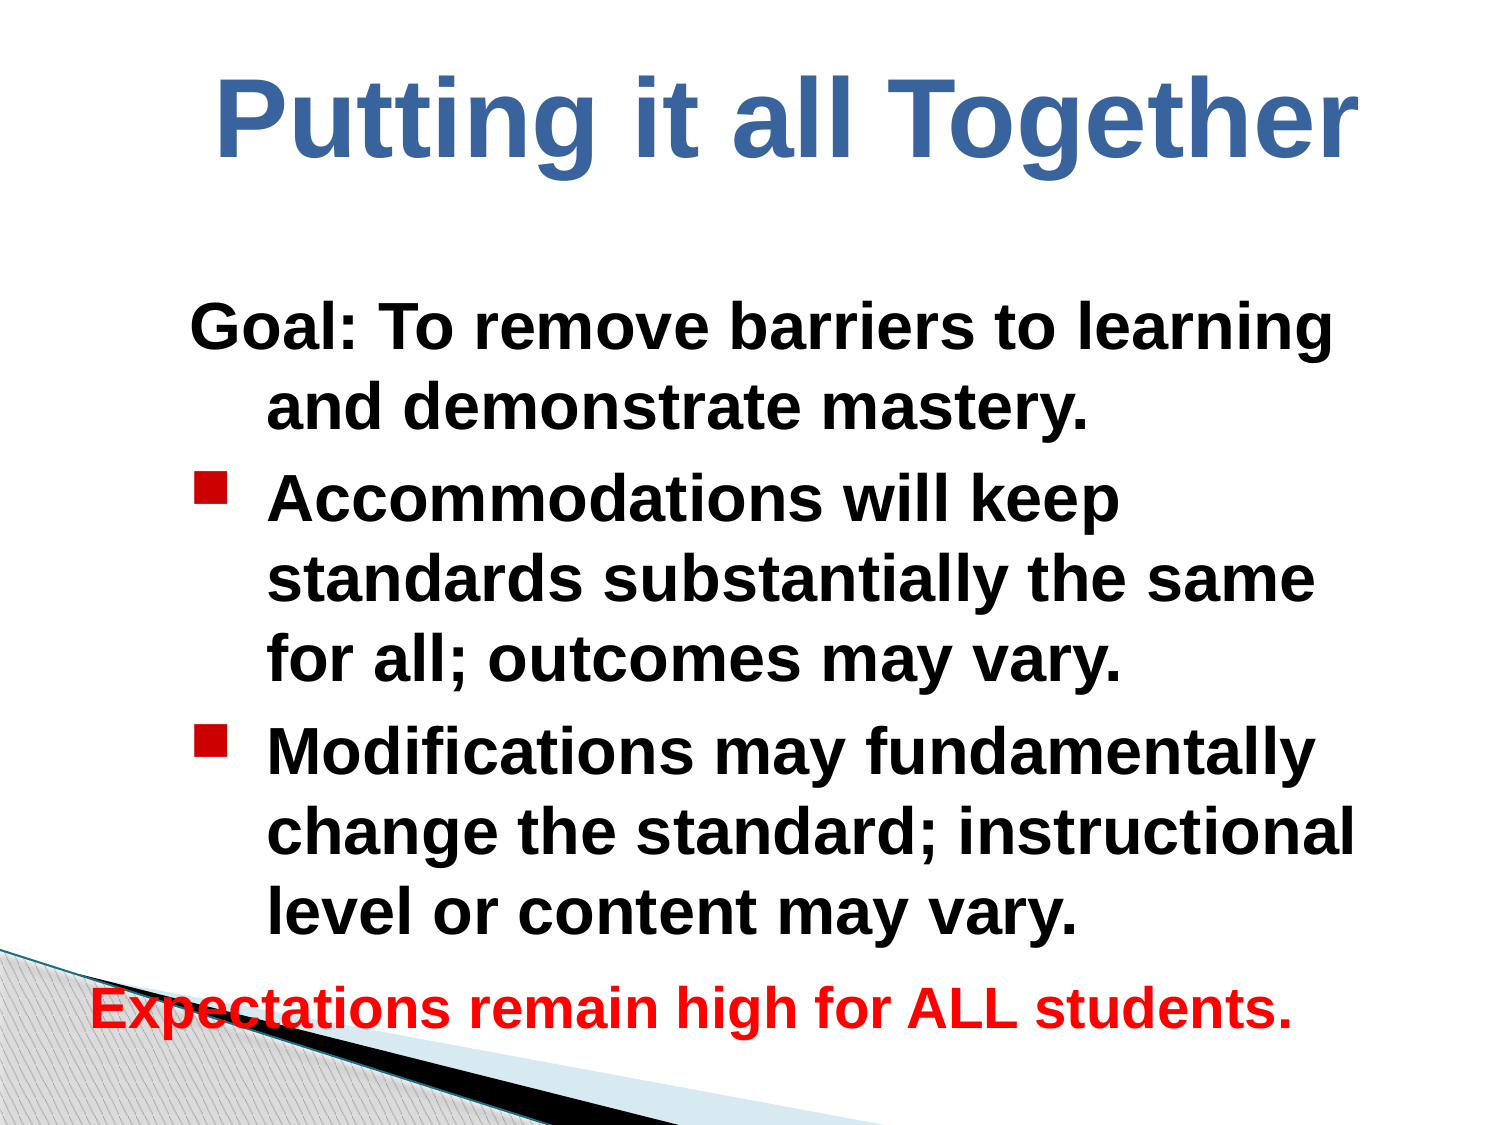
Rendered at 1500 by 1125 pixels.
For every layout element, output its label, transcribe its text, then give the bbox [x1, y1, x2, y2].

text_box Putting it all Together [149, 62, 1425, 163]
text_box Expectations remain high for ALL students. [75, 962, 1450, 1125]
text_box Goal: To remove barriers to learning and demonstrate mastery. Accommodations will keep standards substantially the same for all; outcomes may vary. Modifications may fundamentally change the standard; instructional level or content may vary. [174, 275, 1388, 913]
